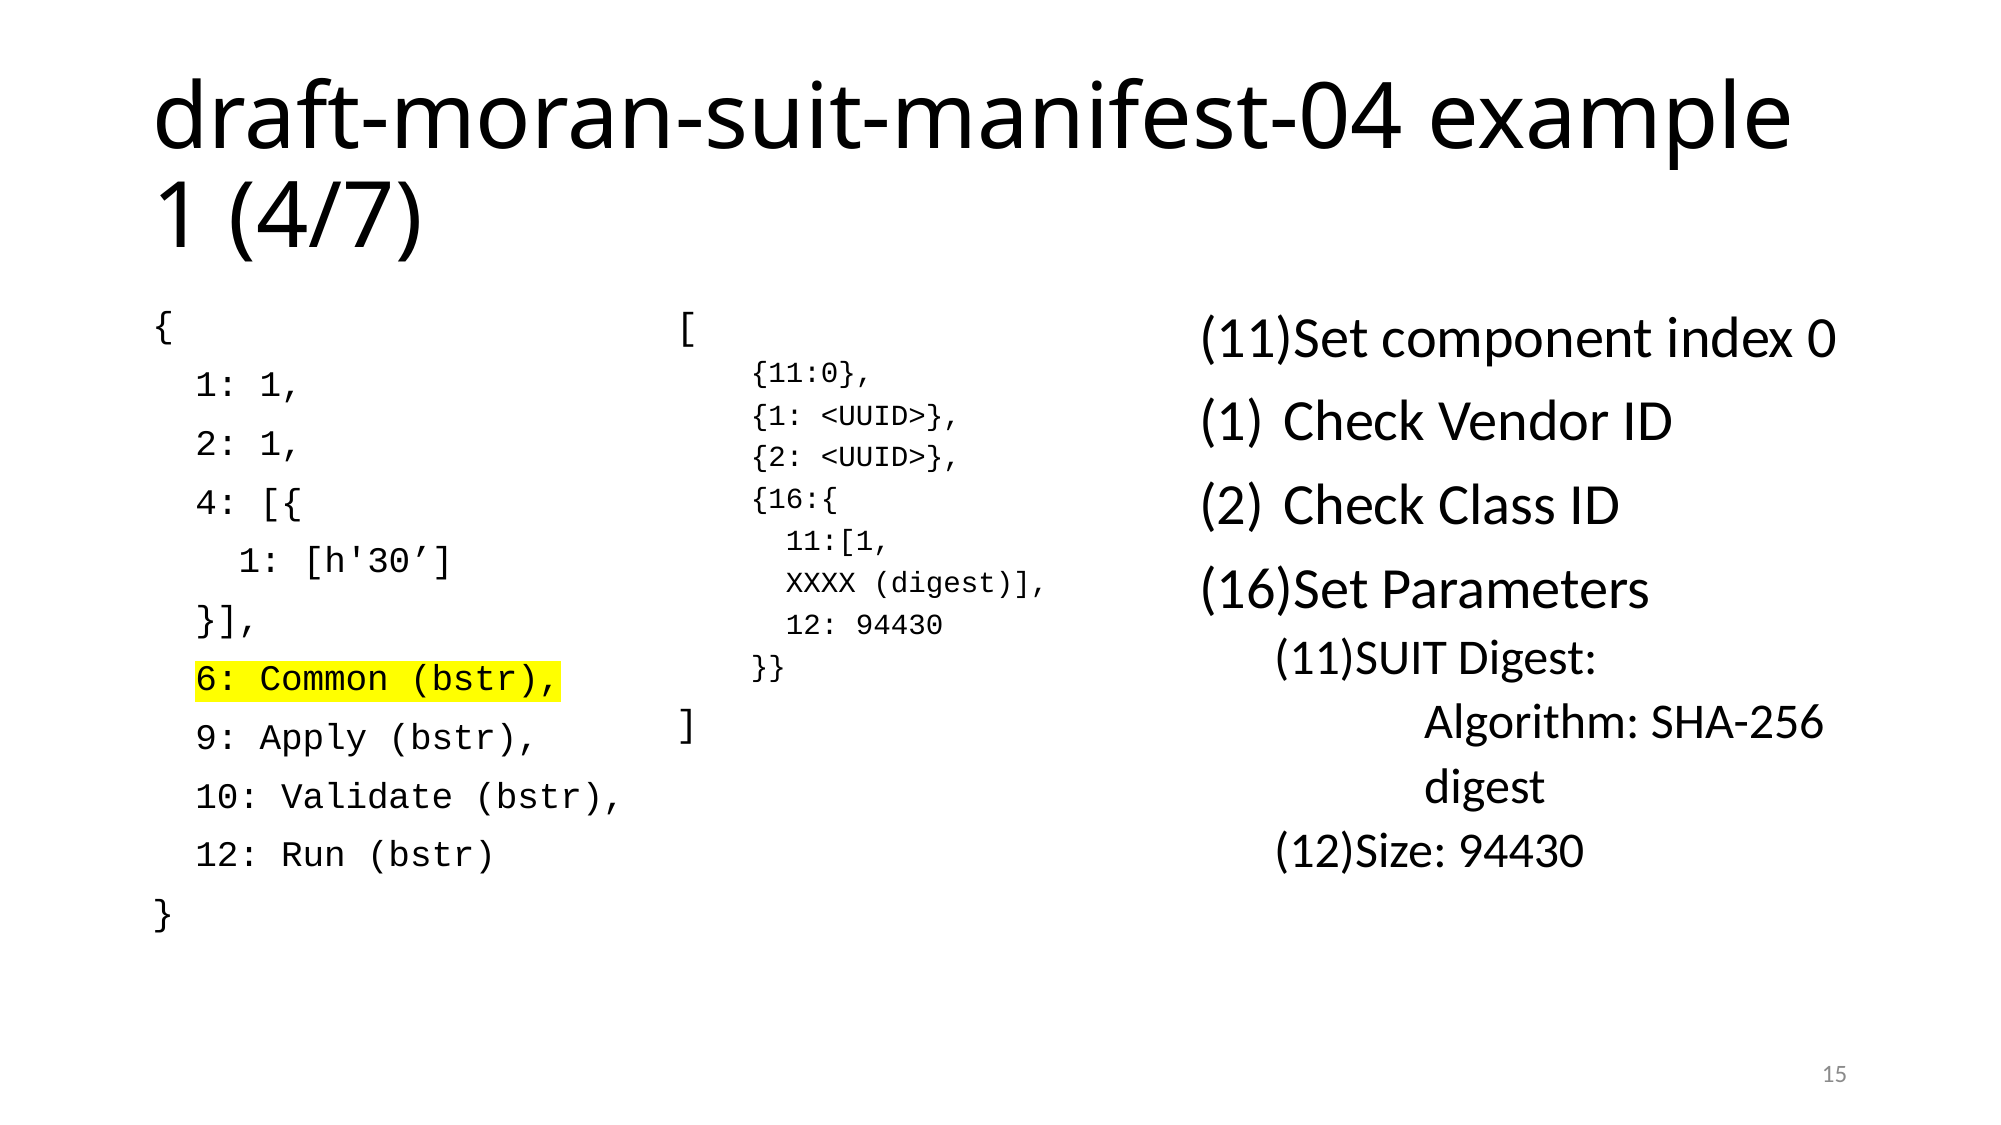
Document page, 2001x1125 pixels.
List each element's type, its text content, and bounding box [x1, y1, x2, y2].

title draft-moran-suit-manifest-04 example 1 (4/7) [137, 59, 1863, 278]
slide_number 14 [1412, 1042, 1863, 1103]
list (11)Set component index 0 Check Vendor ID Check Class ID (16)Set Parameters (11)SUIT Digest: Algorithm: SHA-256 digest (12)Size: 94430 [1184, 299, 1863, 1014]
list { 1: 1, 2: 1, 4: [{ 1: [h'30’] }], 6: Common (bstr), 9: Apply (bstr), 10: Validate (bstr), 12: Run (bstr) } [137, 299, 661, 1014]
text_box [ {11:0}, {1: <UUID>}, {2: <UUID>}, {16:{ 11:[1, XXXX (digest)], 12: 94430 }} ] [660, 299, 1185, 992]
